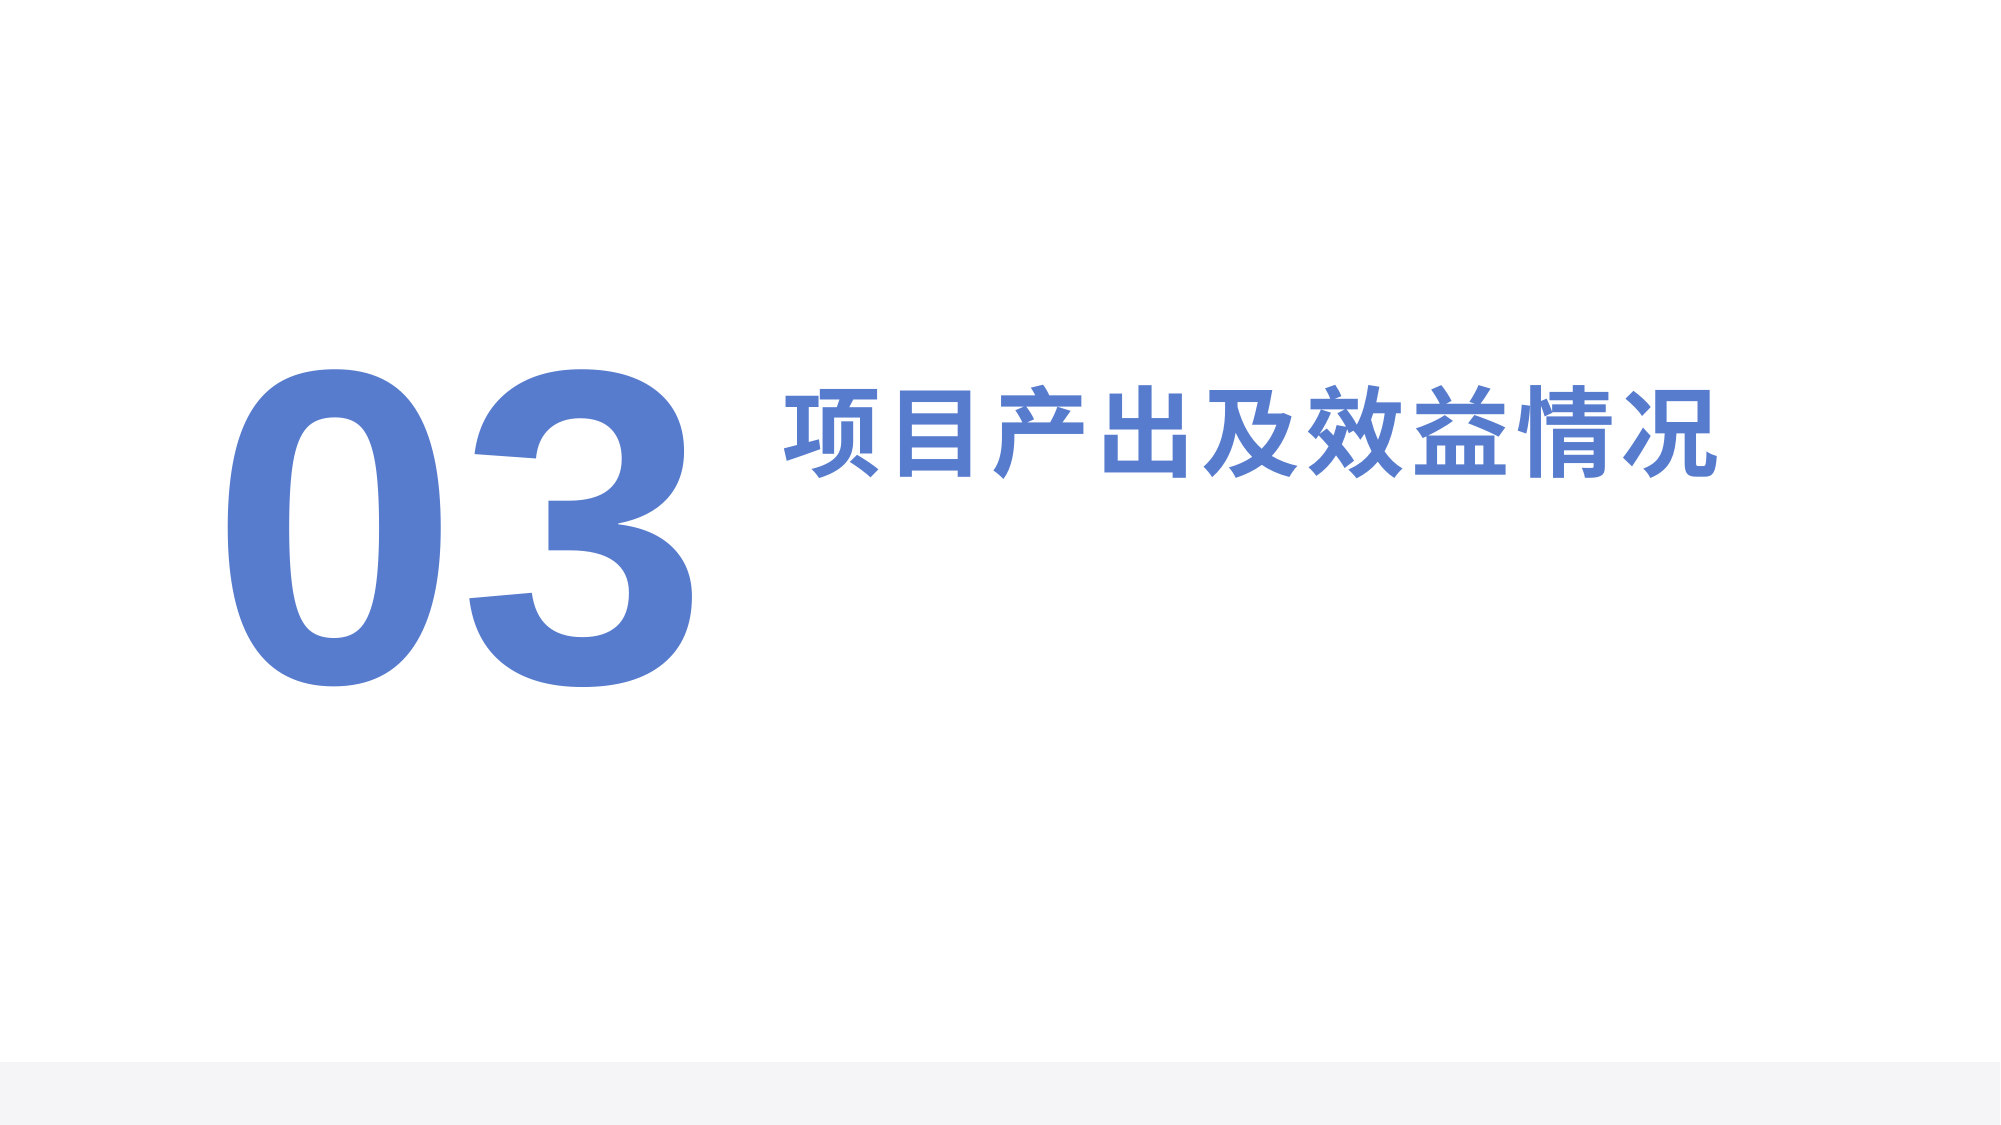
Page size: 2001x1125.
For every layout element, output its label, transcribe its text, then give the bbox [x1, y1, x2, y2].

text_box 03 [185, 217, 735, 789]
title 项目产出及效益情况 [767, 337, 1792, 490]
